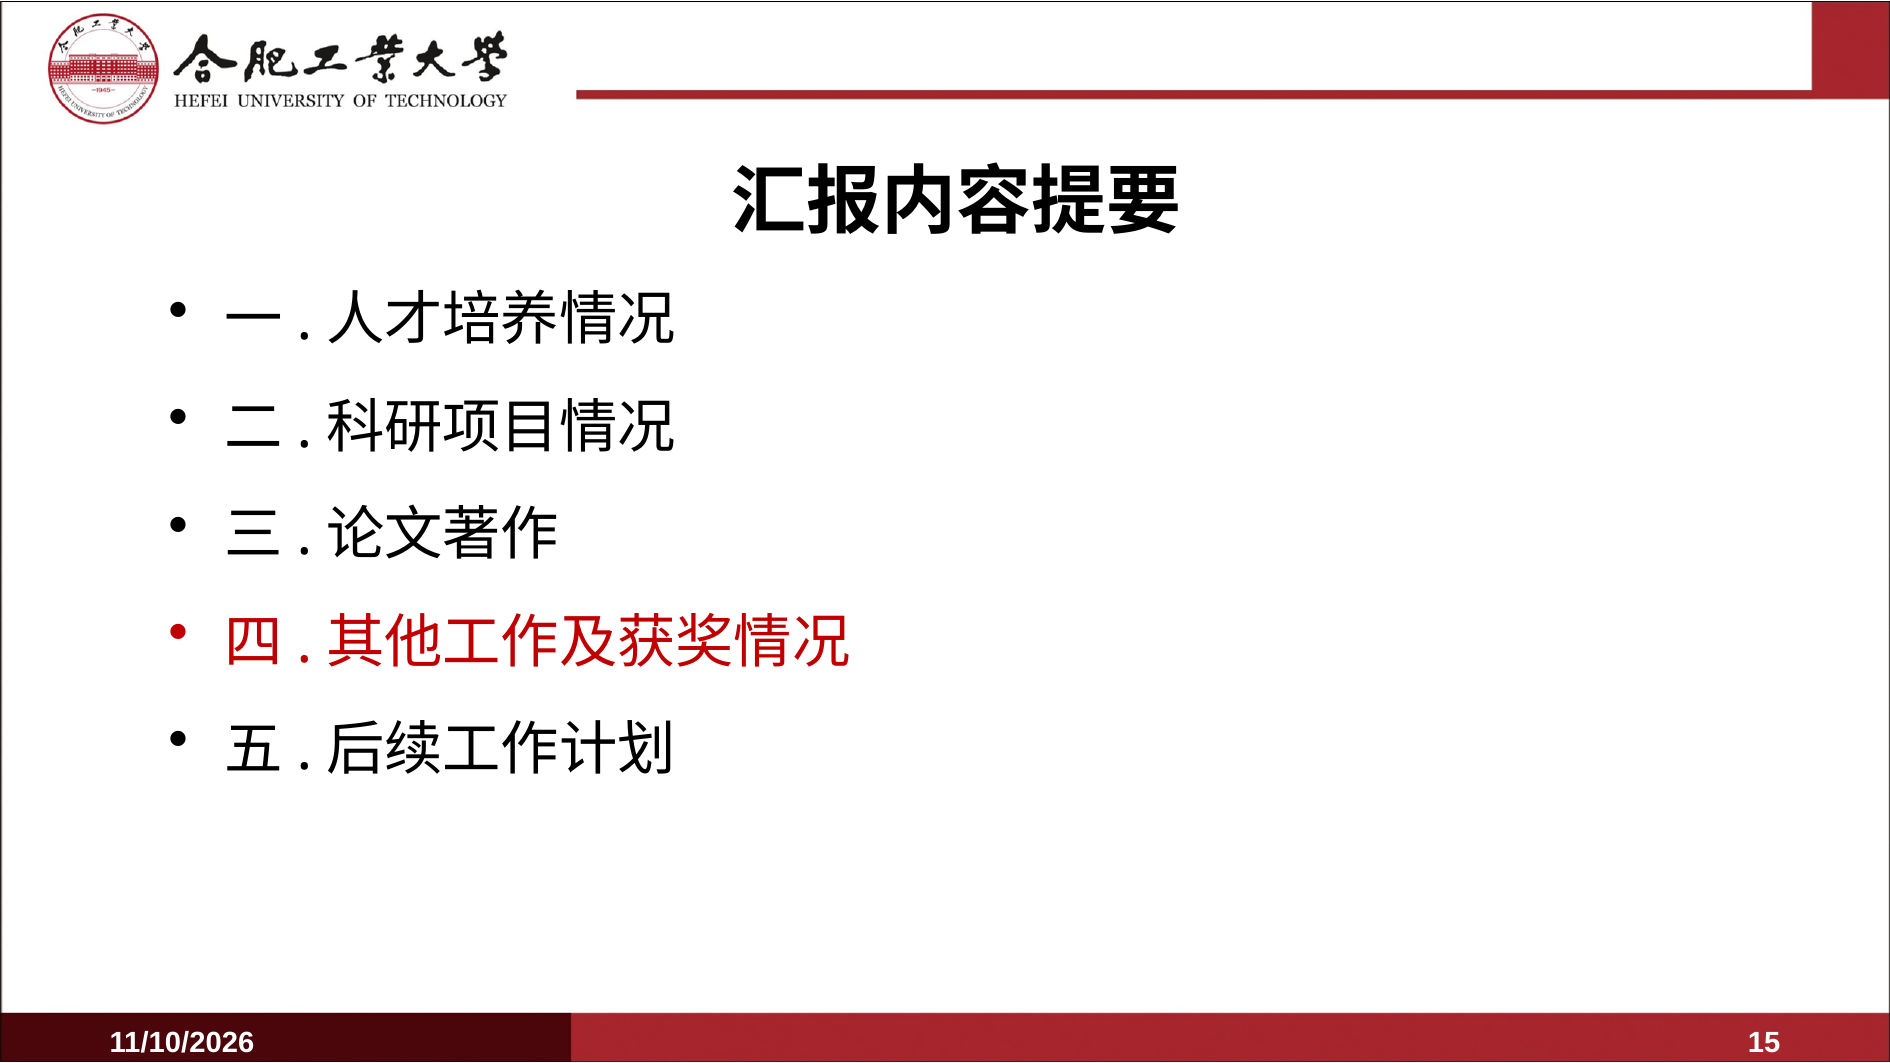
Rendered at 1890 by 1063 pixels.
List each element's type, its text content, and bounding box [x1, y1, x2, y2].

text_box 汇报内容提要 [153, 121, 1760, 273]
picture [0, 1, 1890, 1062]
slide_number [94, 1015, 536, 1063]
slide_number 14 [1354, 1015, 1796, 1063]
list 一.人才培养情况 二.科研项目情况 三.论文著作 四.其他工作及获奖情况 五.后续工作计划 [153, 273, 1760, 872]
